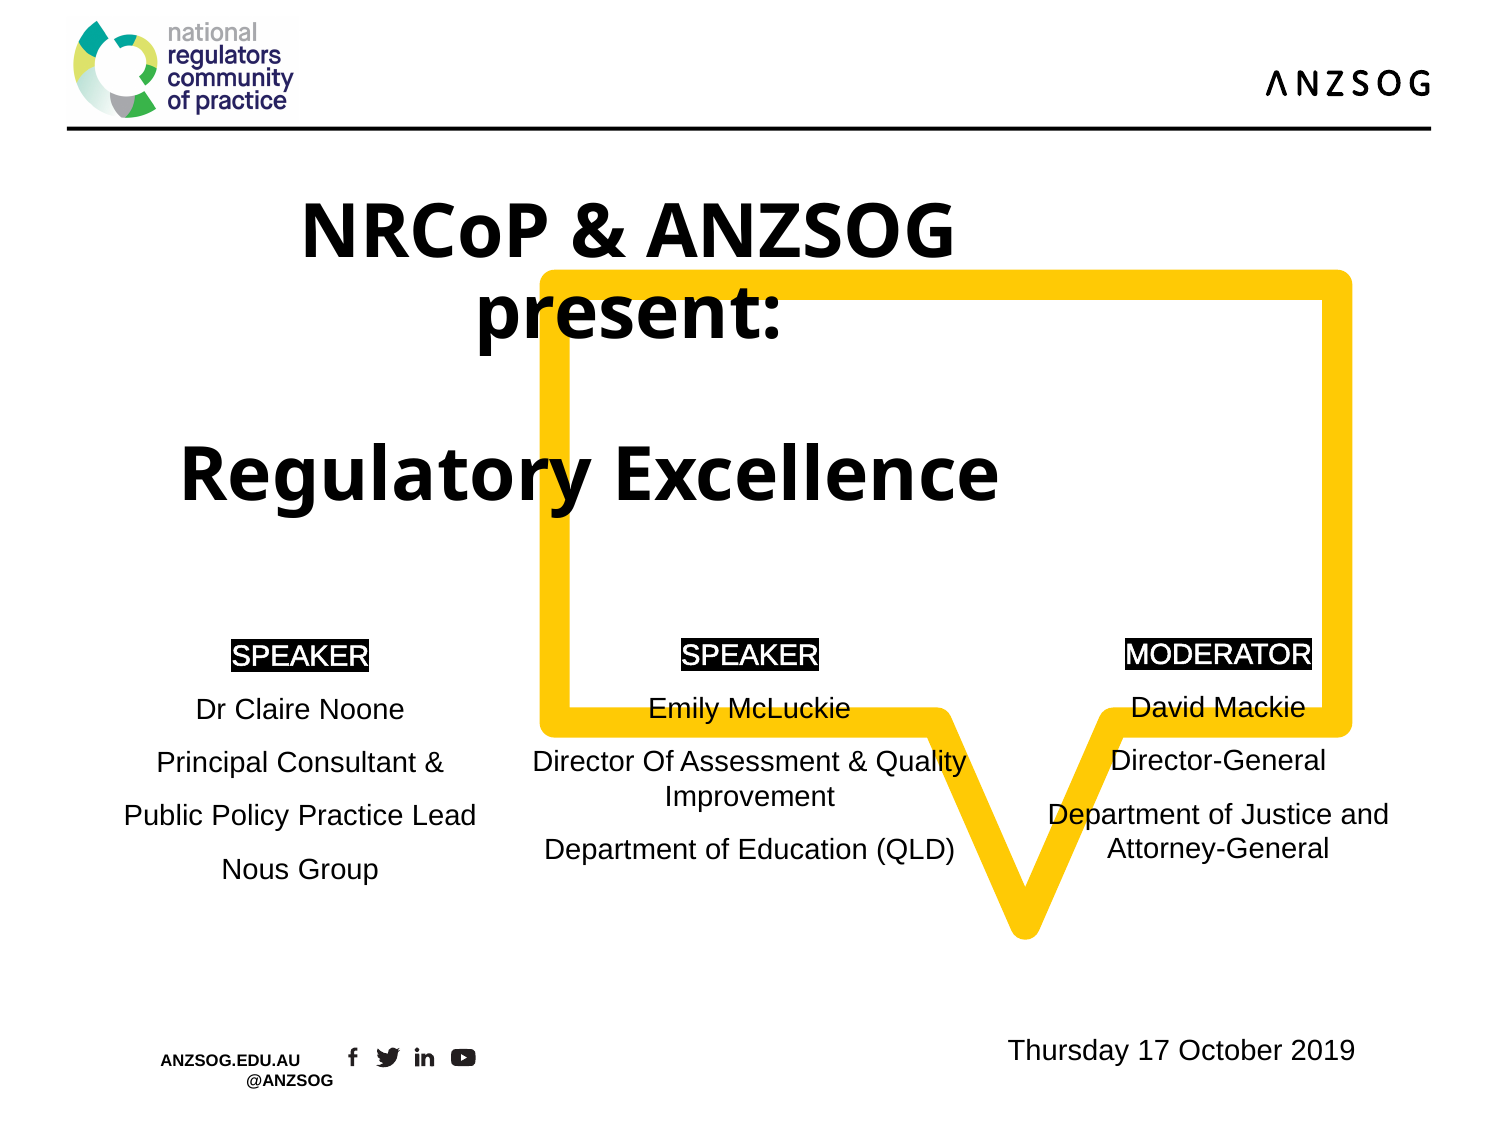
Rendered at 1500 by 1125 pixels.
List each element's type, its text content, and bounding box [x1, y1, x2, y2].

text_box SPEAKER Emily McLuckie Director Of Assessment & Quality Improvement Department of Education (QLD) [515, 629, 984, 905]
text_box Thursday 17 October 2019 [923, 1025, 1441, 1095]
text_box NRCoP & ANZSOG present: Regulatory Excellence [157, 398, 1100, 524]
picture [66, 16, 299, 123]
text_box MODERATOR David Mackie Director-General Department of Justice and Attorney-General [984, 628, 1453, 905]
text_box [64, 248, 1288, 542]
text_box SPEAKER Dr Claire Noone Principal Consultant & Public Policy Practice Lead Nous Group [66, 630, 515, 905]
